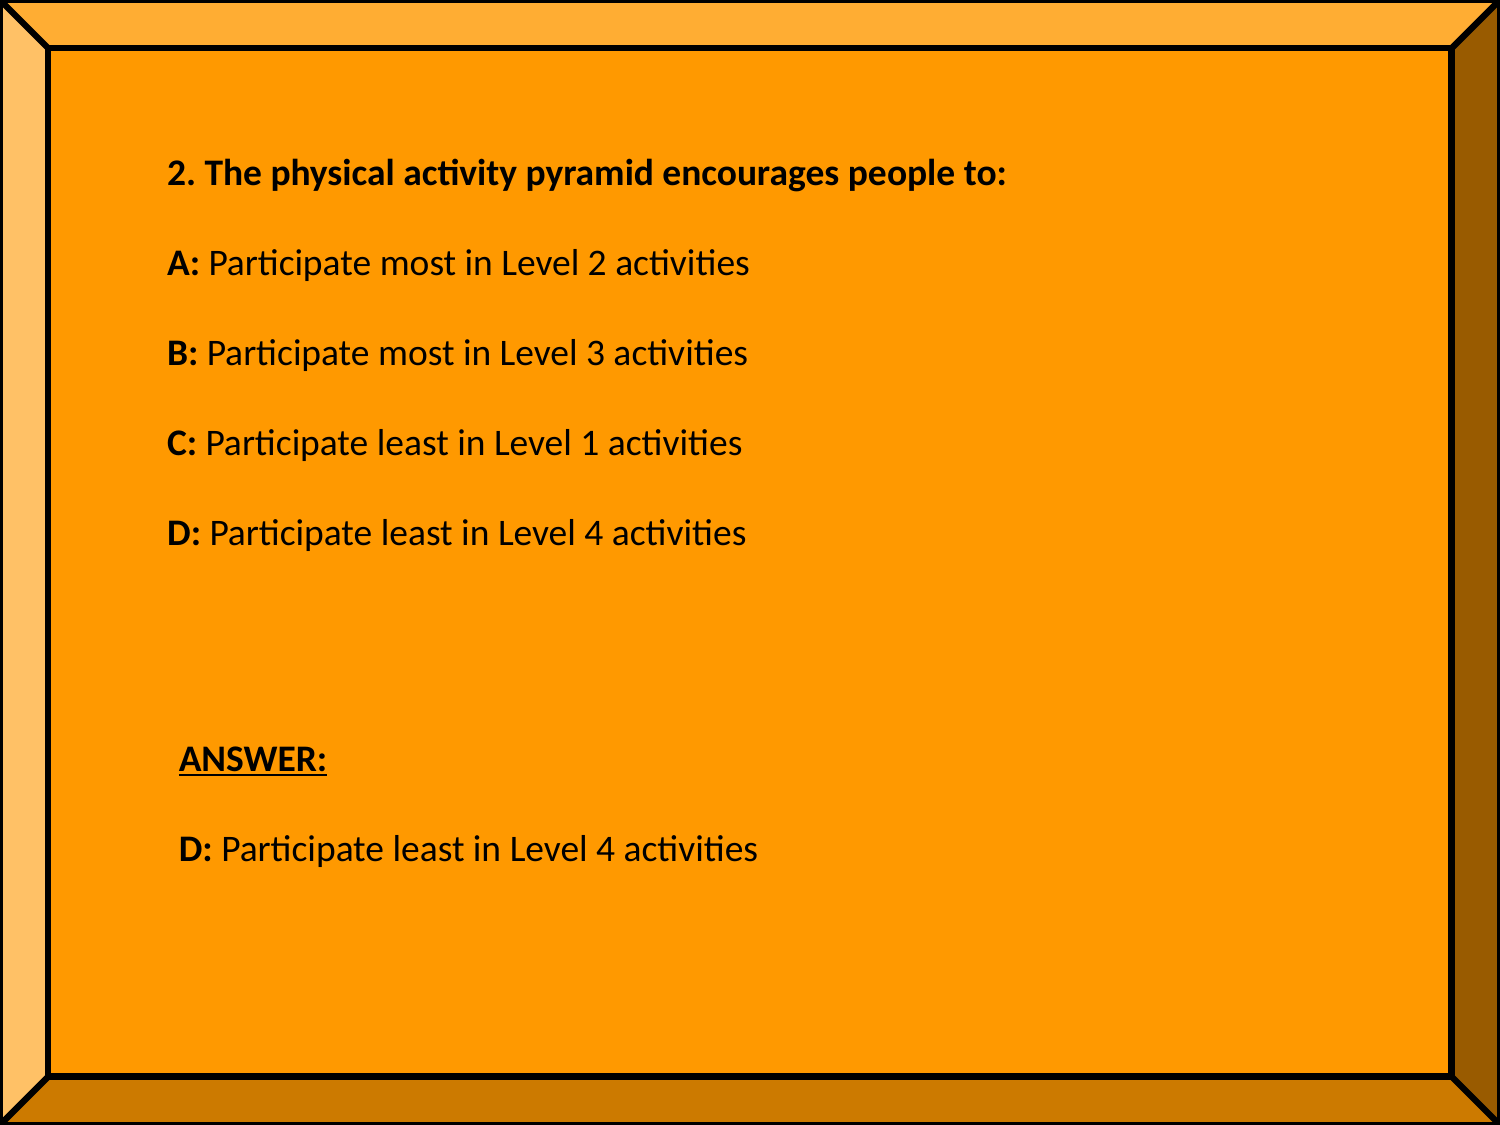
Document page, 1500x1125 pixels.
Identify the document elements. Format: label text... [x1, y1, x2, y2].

text_box 2. The physical activity pyramid encourages people to: A: Participate most in Level 2 activities B: Participate most in Level 3 activities C: Participate least in Level 1 activities D: Participate least in Level 4 activities [152, 140, 1102, 606]
text_box ANSWER: D: Participate least in Level 4 activities [163, 726, 914, 877]
